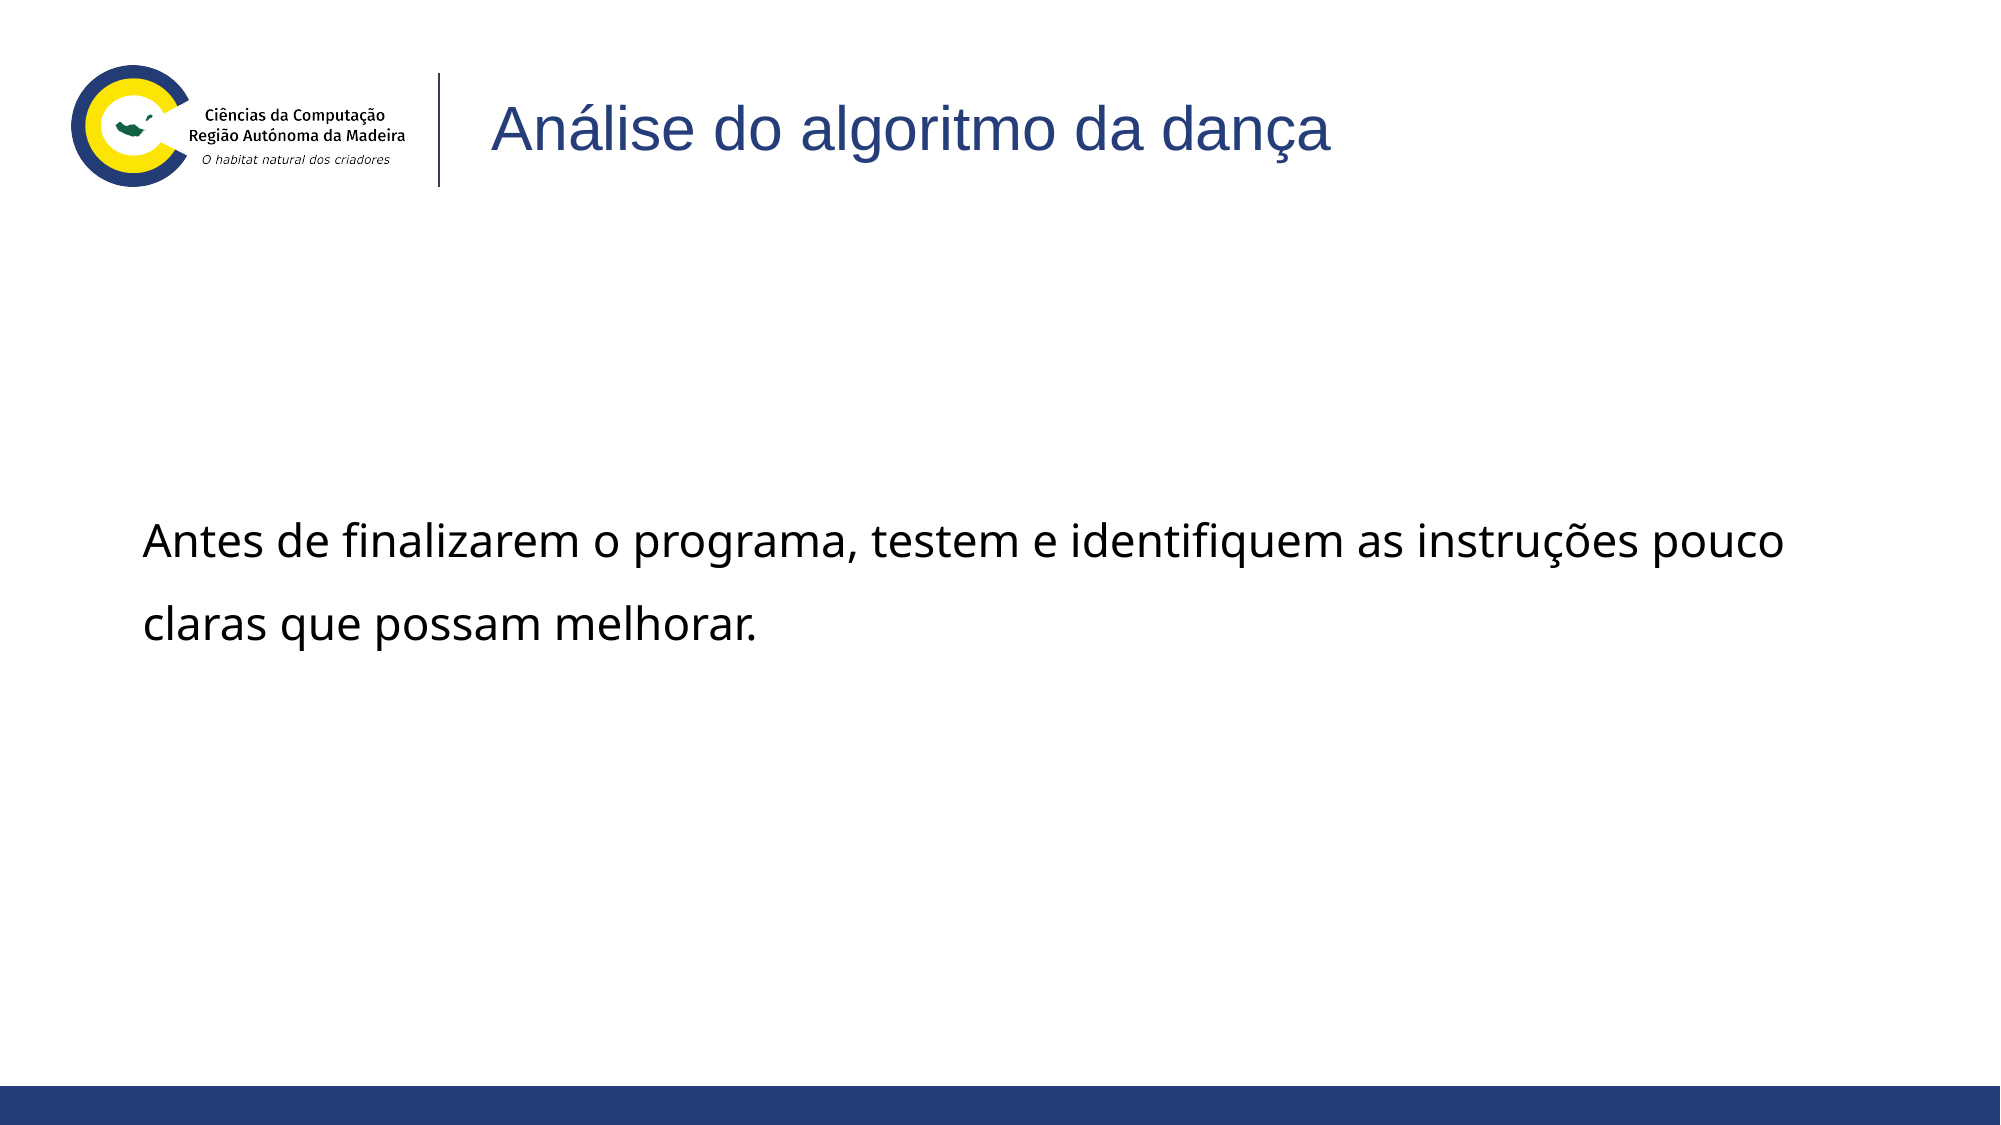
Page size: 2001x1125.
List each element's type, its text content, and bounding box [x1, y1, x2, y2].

text_box Antes de finalizarem o programa, testem e identifiquem as instruções pouco claras que possam melhorar. [127, 477, 1873, 657]
text_box [0, 1085, 2000, 1125]
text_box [71, 65, 440, 188]
text_box Análise do algoritmo da dança [476, 80, 1348, 171]
